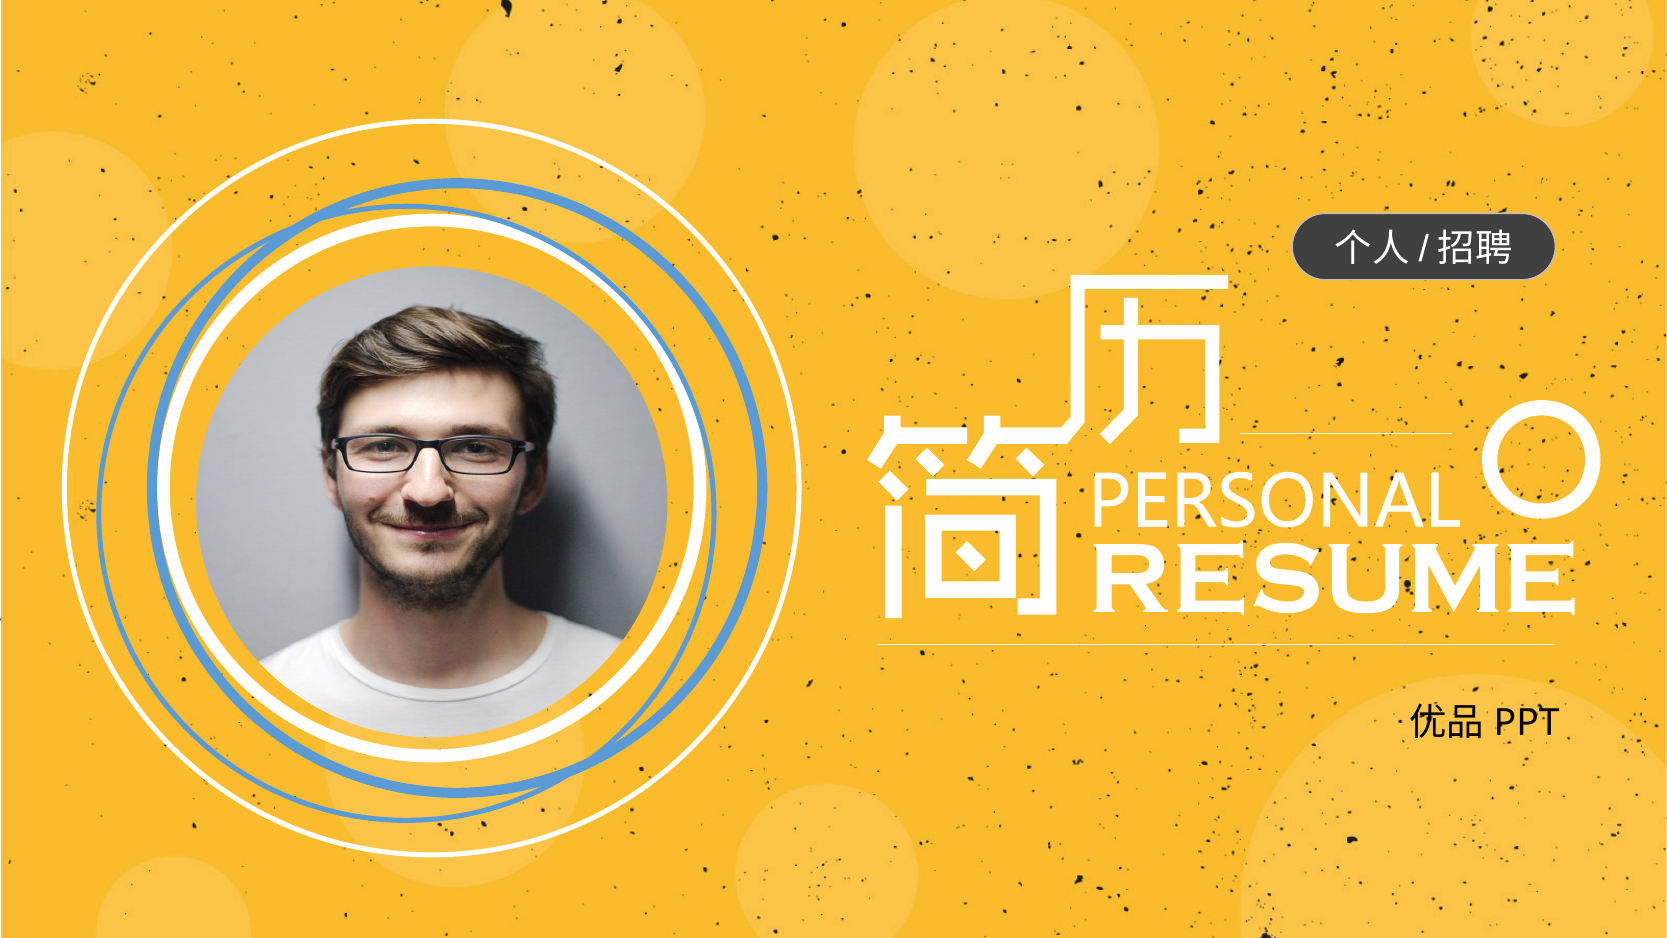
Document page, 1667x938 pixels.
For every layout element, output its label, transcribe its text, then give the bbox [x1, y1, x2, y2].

picture [0, 0, 1667, 938]
text_box 优品PPT [750, 659, 1575, 752]
text_box 个人/招聘 [1292, 213, 1556, 274]
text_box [867, 274, 1601, 619]
